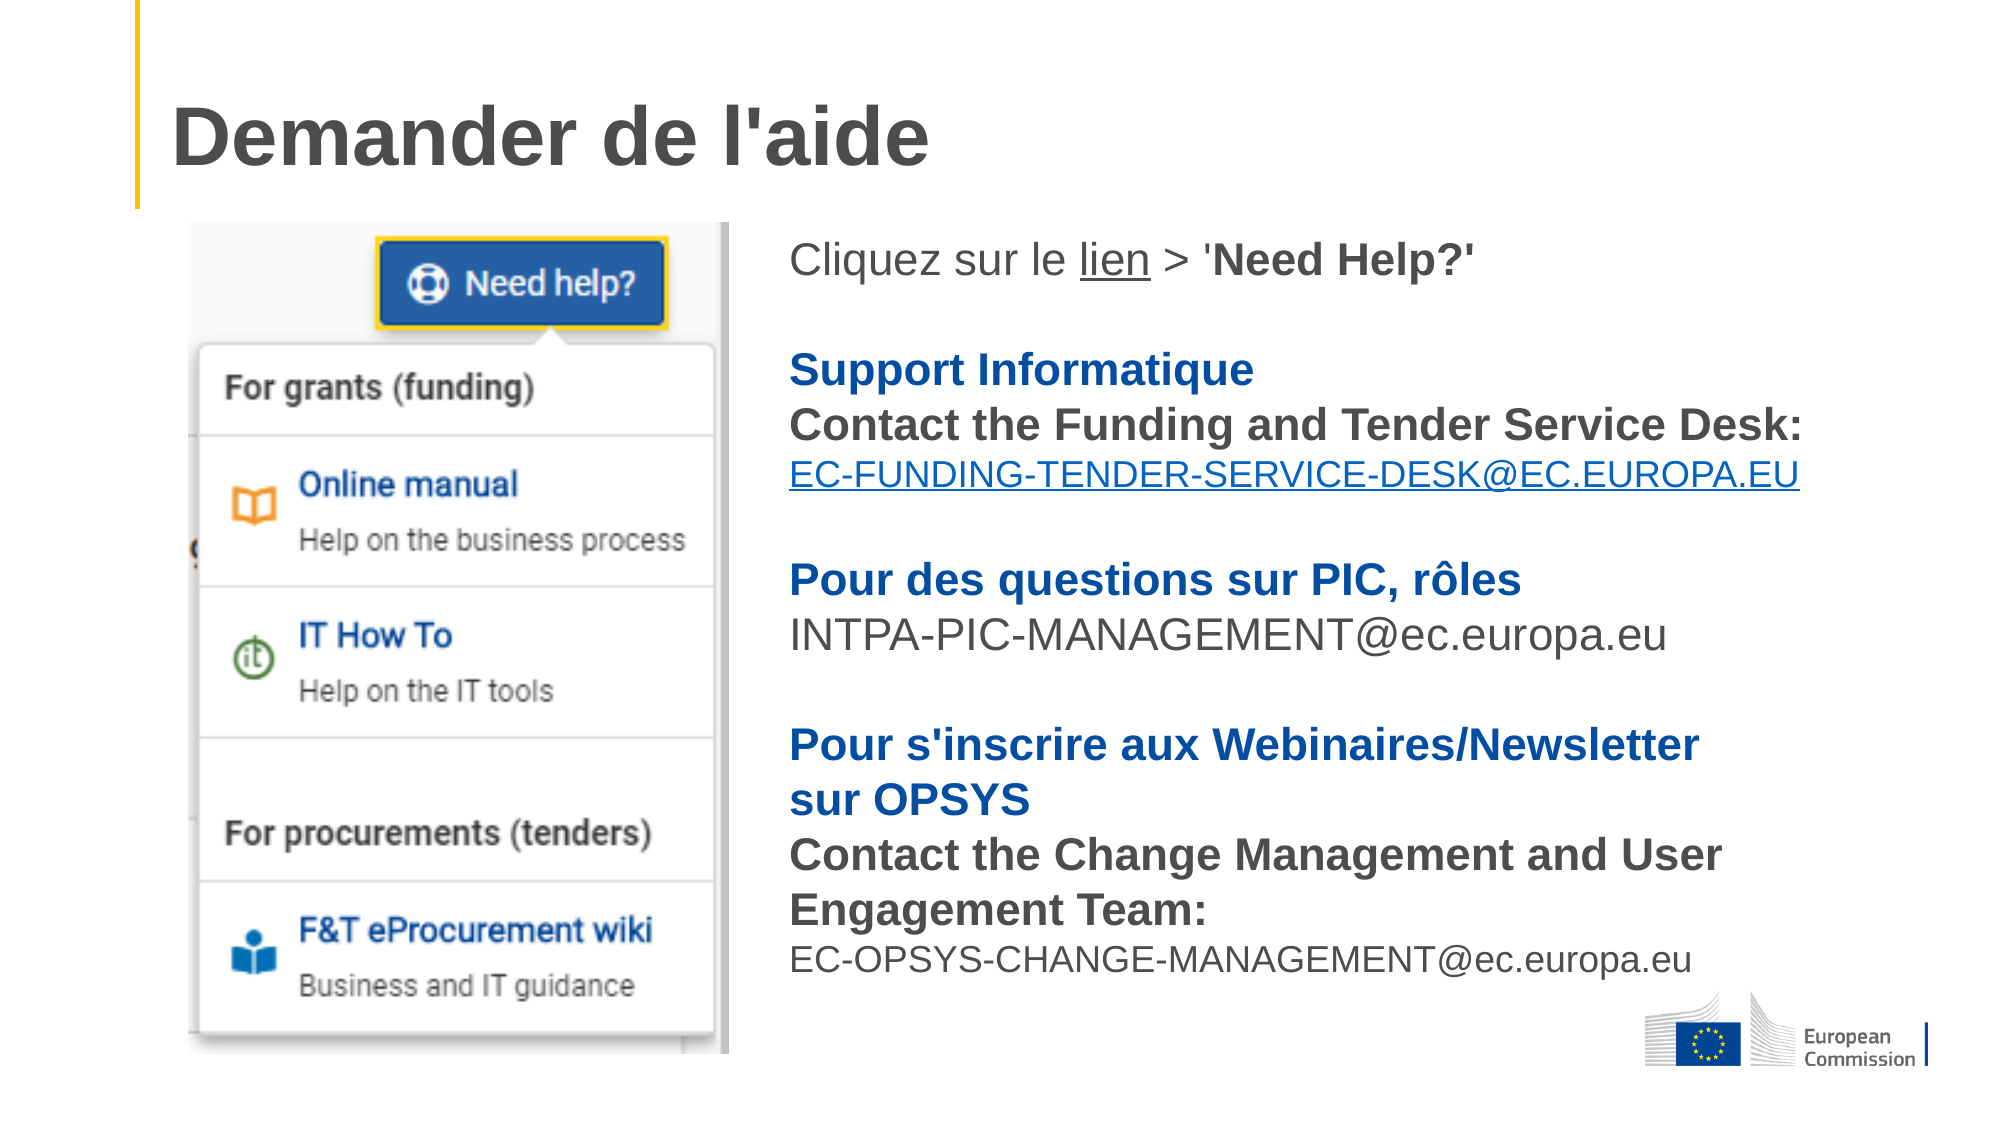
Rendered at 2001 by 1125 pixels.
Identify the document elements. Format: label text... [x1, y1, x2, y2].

text_box Demander de l'aide [167, 78, 1946, 187]
text_box Cliquez sur le lien > 'Need Help?' Support Informatique Contact the Funding and Tender Service Desk: EC-FUNDING-TENDER-SERVICE-DESK@EC.EUROPA.EU Pour des questions sur PIC, rôles INTPA-PIC-MANAGEMENT@ec.europa.eu Pour s'inscrire aux Webinaires/Newsletter sur OPSYS Contact the Change Management and User Engagement Team: EC-OPSYS-CHANGE-MANAGEMENT@ec.europa.eu [774, 222, 1966, 1043]
picture [188, 222, 729, 1055]
picture [1645, 1043, 1928, 1066]
